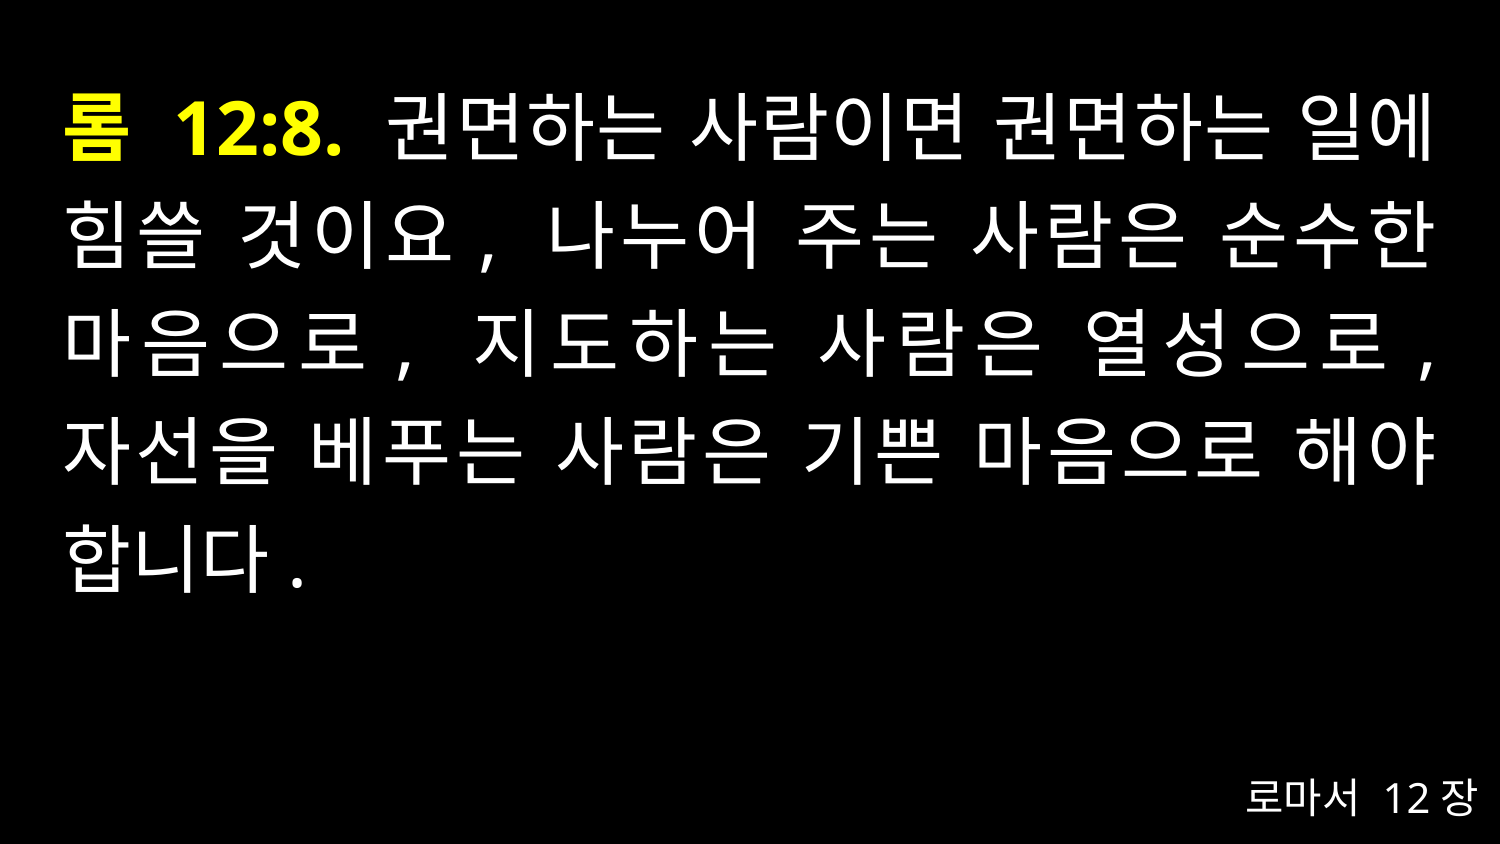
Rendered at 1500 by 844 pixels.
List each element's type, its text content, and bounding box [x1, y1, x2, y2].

subtitle 로마서 12장 [916, 770, 1500, 844]
title 롬 12:8. 권면하는 사람이면 권면하는 일에 힘쓸 것이요, 나누어 주는 사람은 순수한 마음으로, 지도하는 사람은 열성으로, 자선을 베푸는 사람은 기쁜 마음으로 해야 합니다. [0, 0, 1500, 844]
